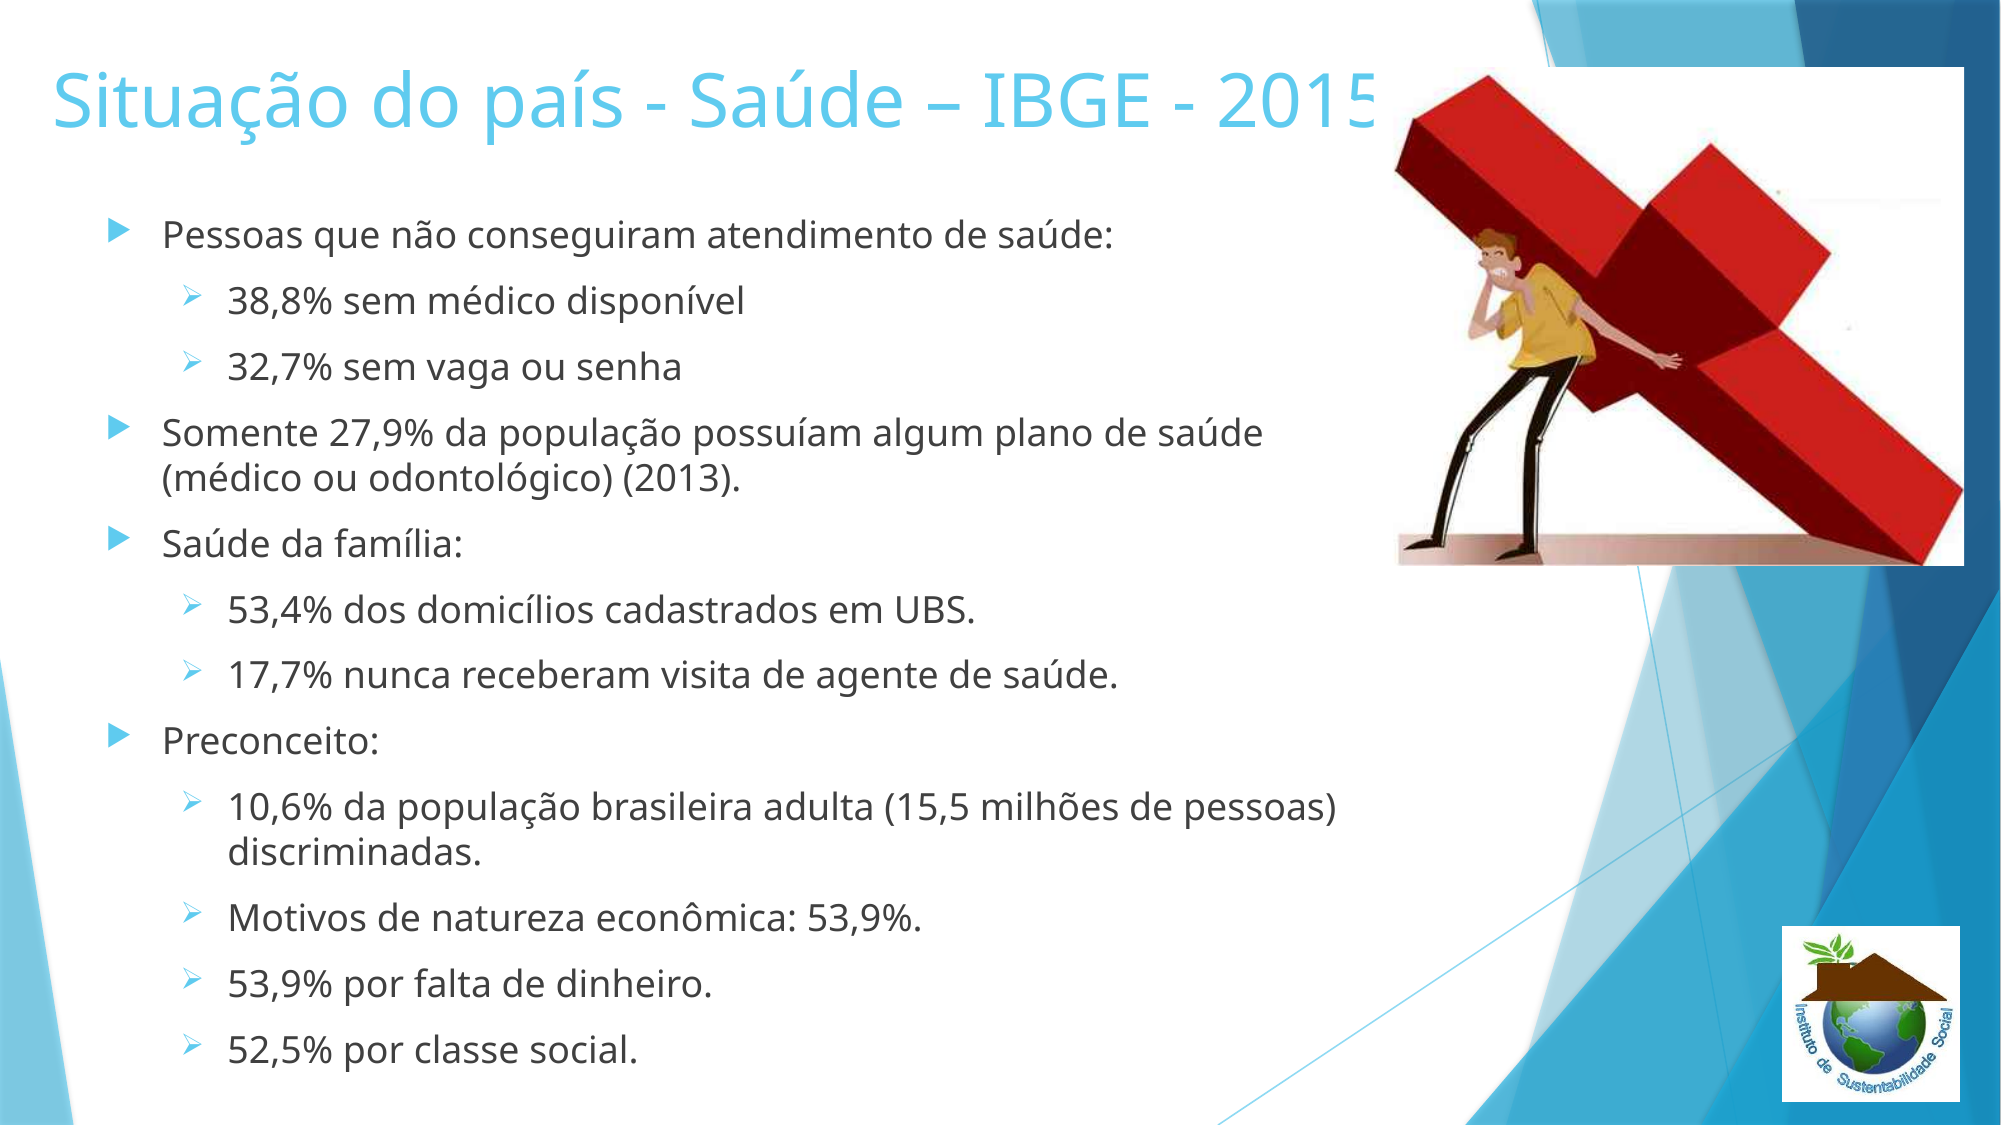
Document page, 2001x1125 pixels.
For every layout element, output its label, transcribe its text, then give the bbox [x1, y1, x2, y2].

list Pessoas que não conseguiram atendimento de saúde: 38,8% sem médico disponível 32,7% sem vaga ou senha Somente 27,9% da população possuíam algum plano de saúde (médico ou odontológico) (2013). Saúde da família: 53,4% dos domicílios cadastrados em UBS. 17,7% nunca receberam visita de agente de saúde. Preconceito: 10,6% da população brasileira adulta (15,5 milhões de pessoas) discriminadas. Motivos de natureza econômica: 53,9%. 53,9% por falta de dinheiro. 52,5% por classe social. [90, 203, 1374, 1105]
picture [1373, 67, 1965, 567]
title Situação do país - Saúde – IBGE - 2015 [37, 45, 1448, 182]
picture [1782, 926, 1960, 1102]
